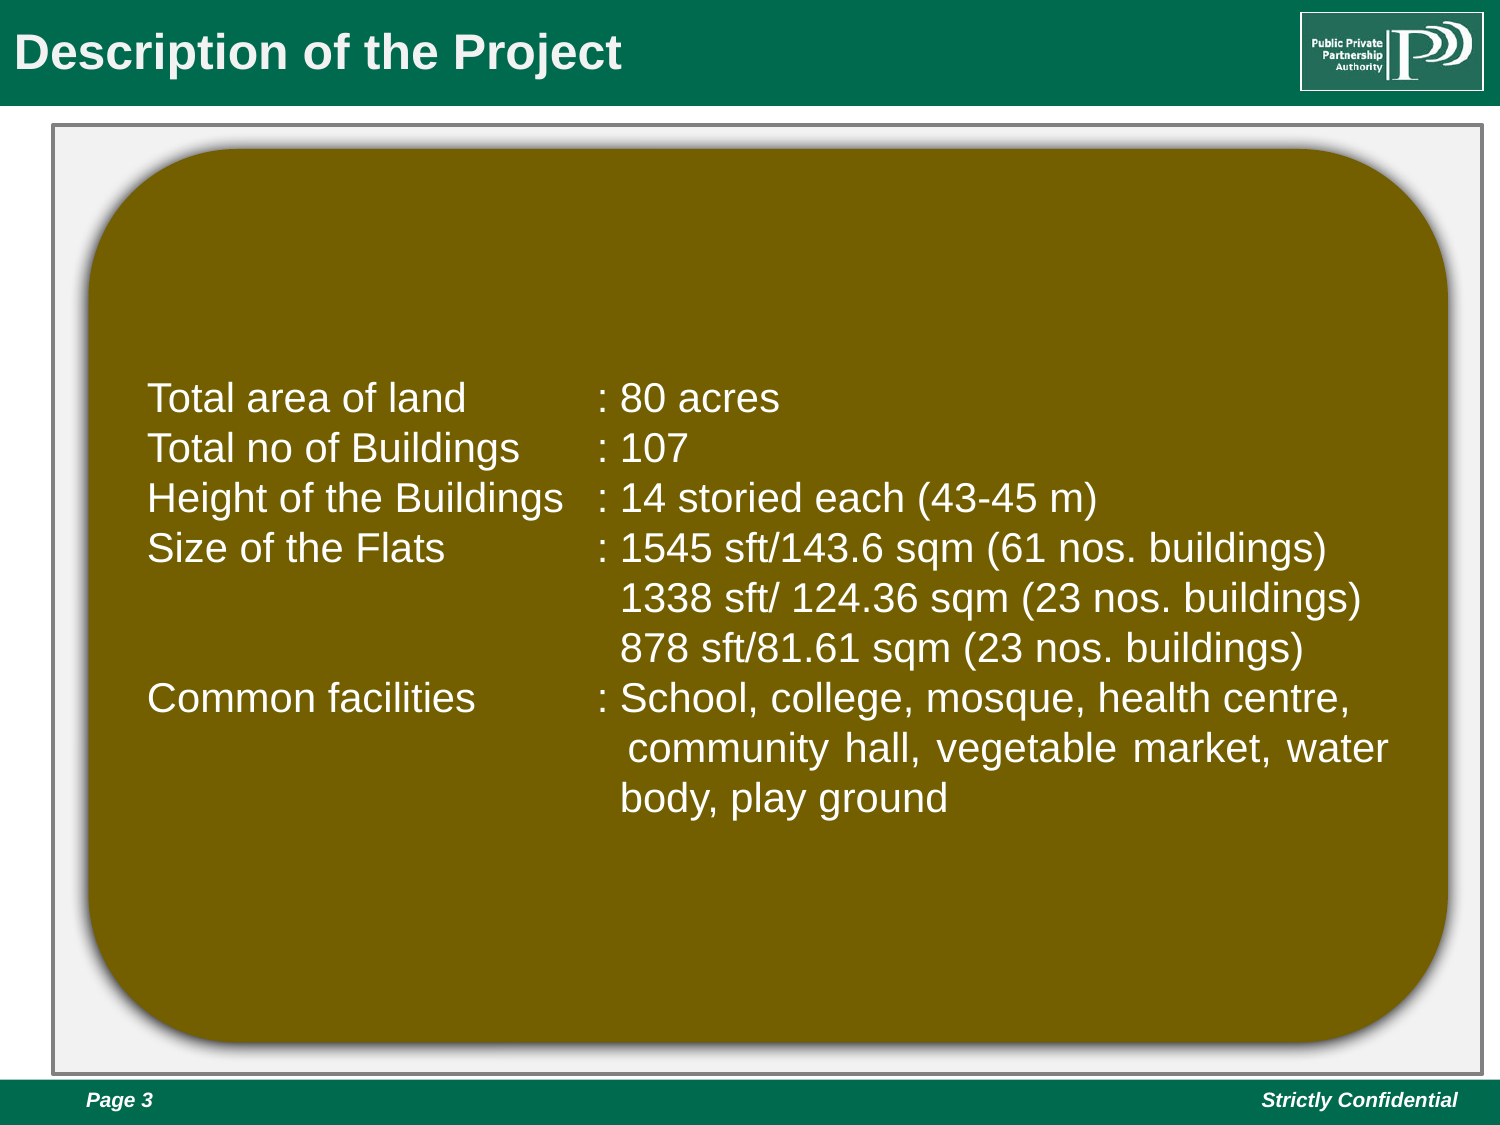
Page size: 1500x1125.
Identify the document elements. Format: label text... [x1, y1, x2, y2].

picture [1301, 12, 1483, 91]
text_box [51, 123, 1484, 1076]
text_box Description of the Project [0, 0, 1500, 106]
text_box Total area of land : 80 acres Total no of Buildings : 107 Height of the Buildings : 14 storied each (43-45 m) Size of the Flats : 1545 sft/143.6 sqm (61 nos. buildings) 1338 sft/ 124.36 sqm (23 nos. buildings) 878 sft/81.61 sqm (23 nos. buildings) Common facilities : School, college, mosque, health centre, community hall, vegetable market, water body, play ground [86, 146, 1451, 1045]
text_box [0, 1079, 1500, 1125]
